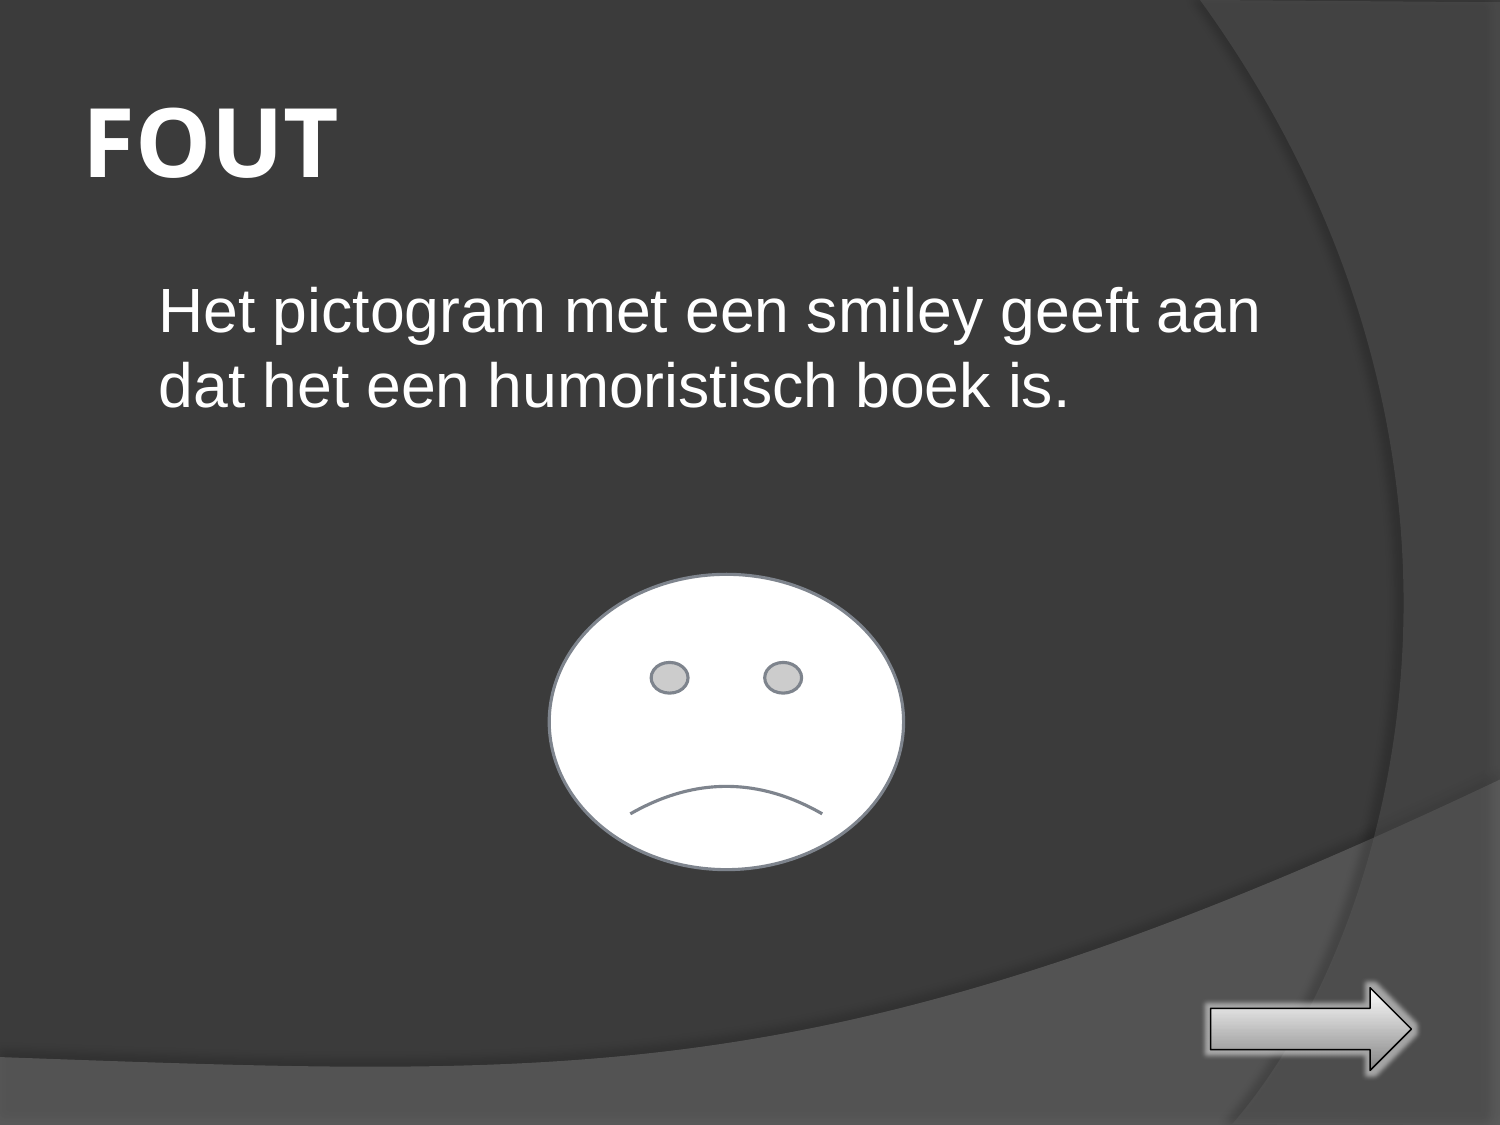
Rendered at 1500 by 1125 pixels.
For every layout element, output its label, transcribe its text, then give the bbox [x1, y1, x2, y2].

title FOUT [75, 45, 1300, 233]
text_box [547, 572, 906, 872]
list Het pictogram met een smiley geeft aan dat het een humoristisch boek is. [75, 262, 1300, 457]
text_box [1209, 986, 1412, 1072]
